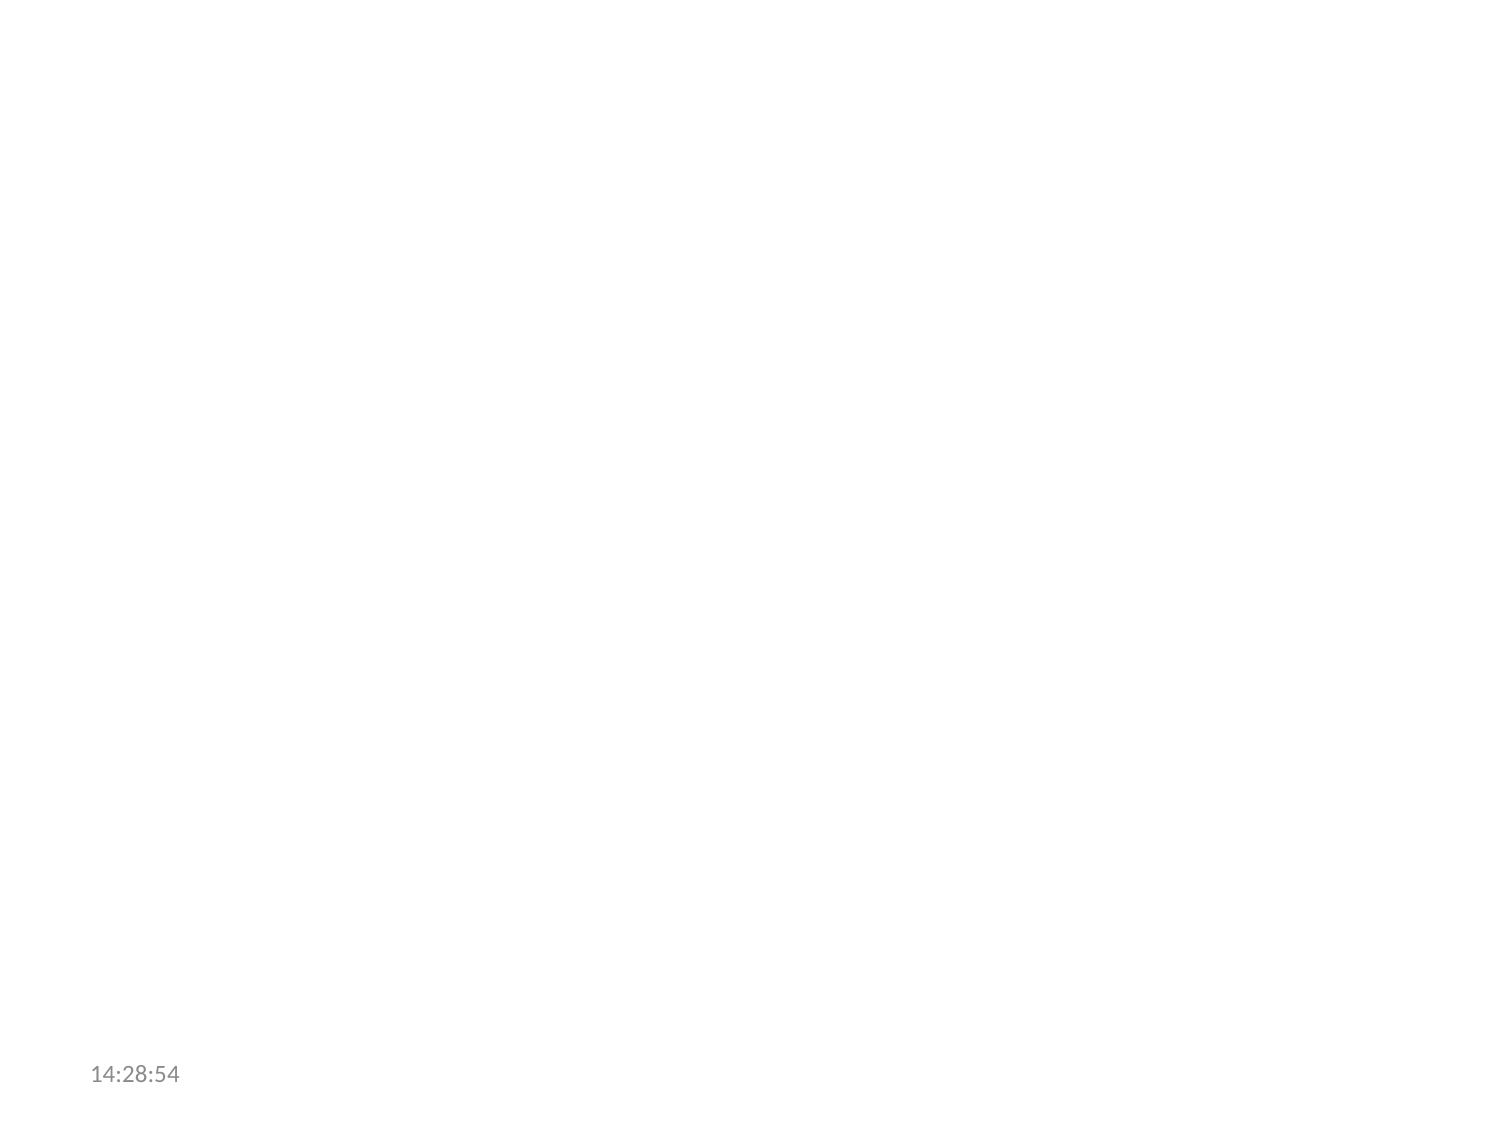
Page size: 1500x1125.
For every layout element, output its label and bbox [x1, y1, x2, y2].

slide_number [75, 1042, 425, 1103]
